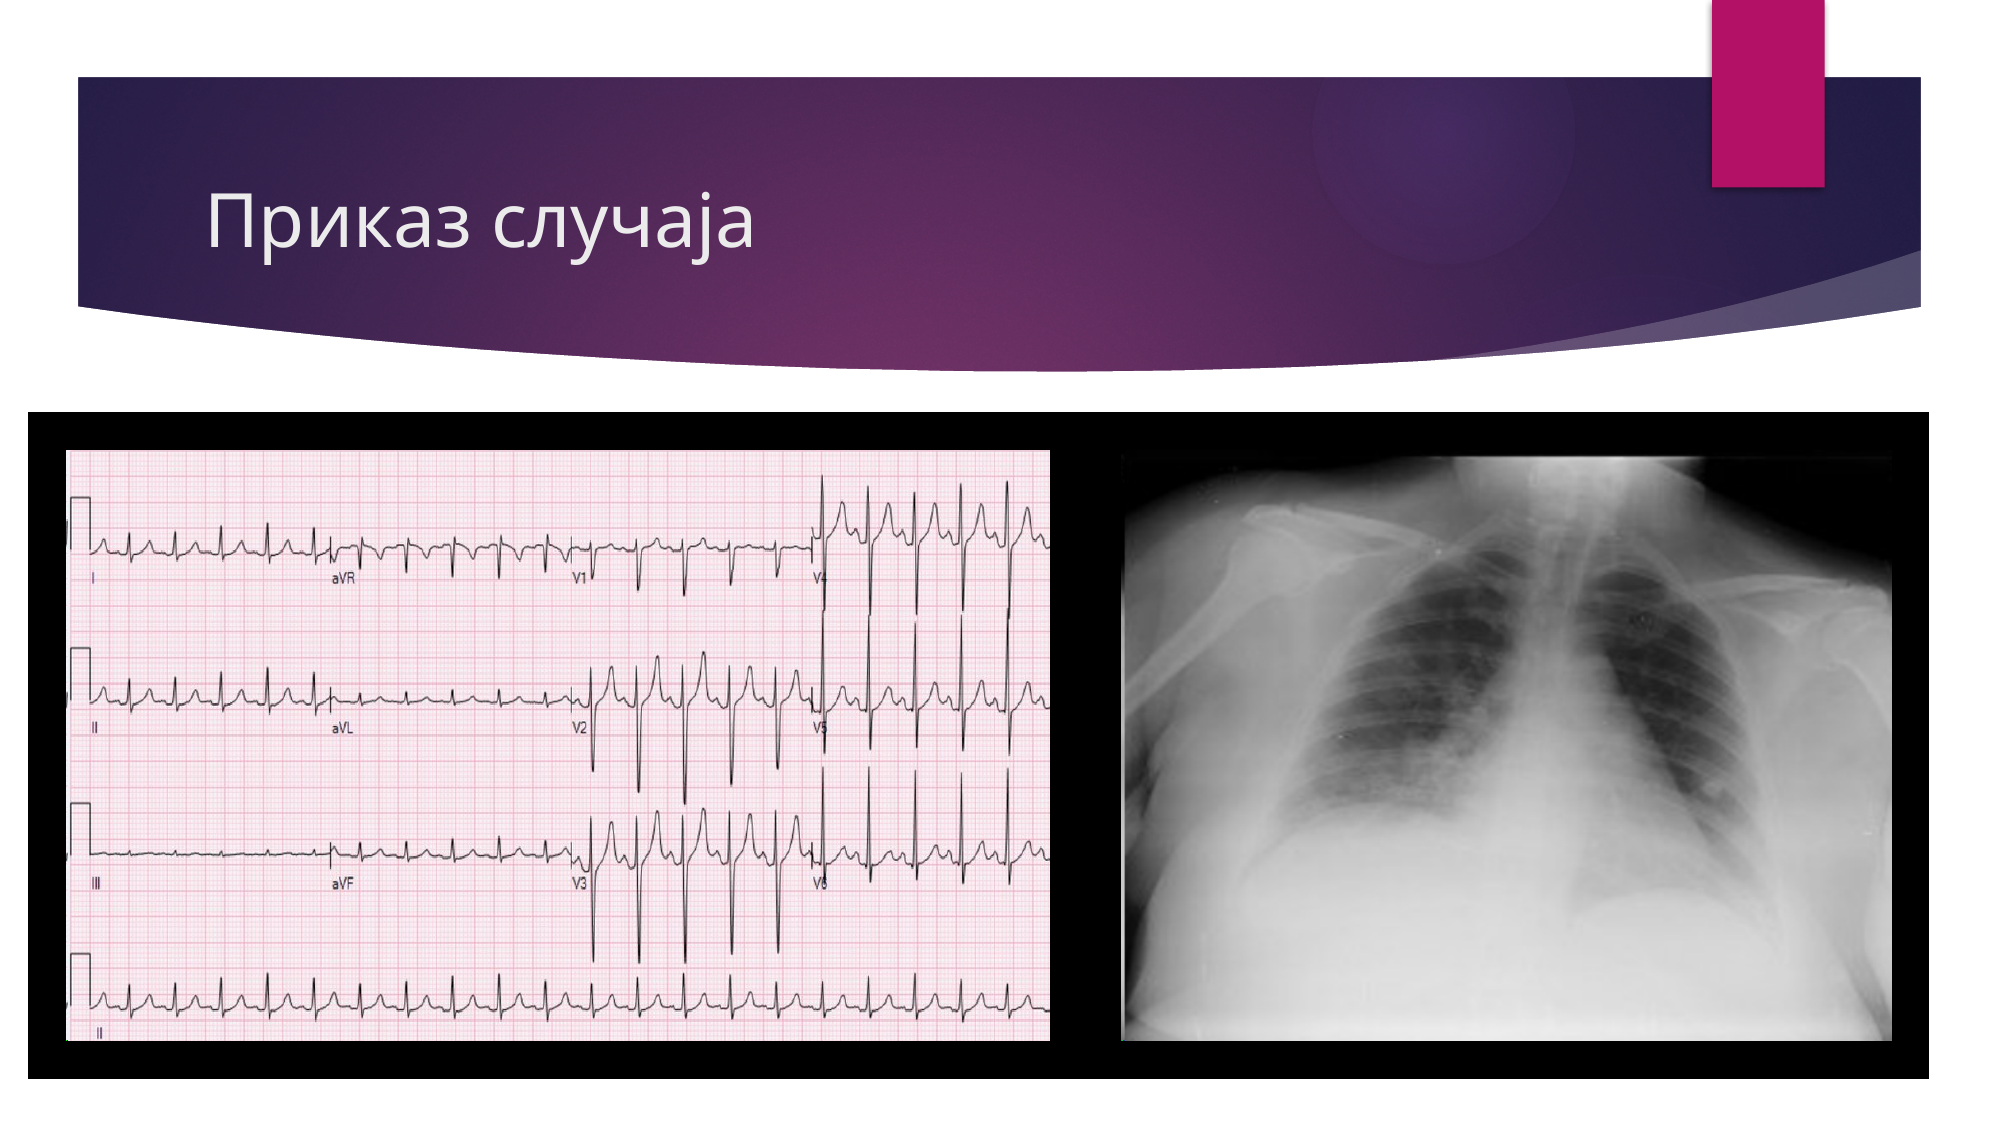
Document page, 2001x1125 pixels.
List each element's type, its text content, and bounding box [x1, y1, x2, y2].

picture [65, 449, 1051, 1042]
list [1120, 449, 1892, 1042]
title Приказ случаја [189, 159, 1627, 276]
